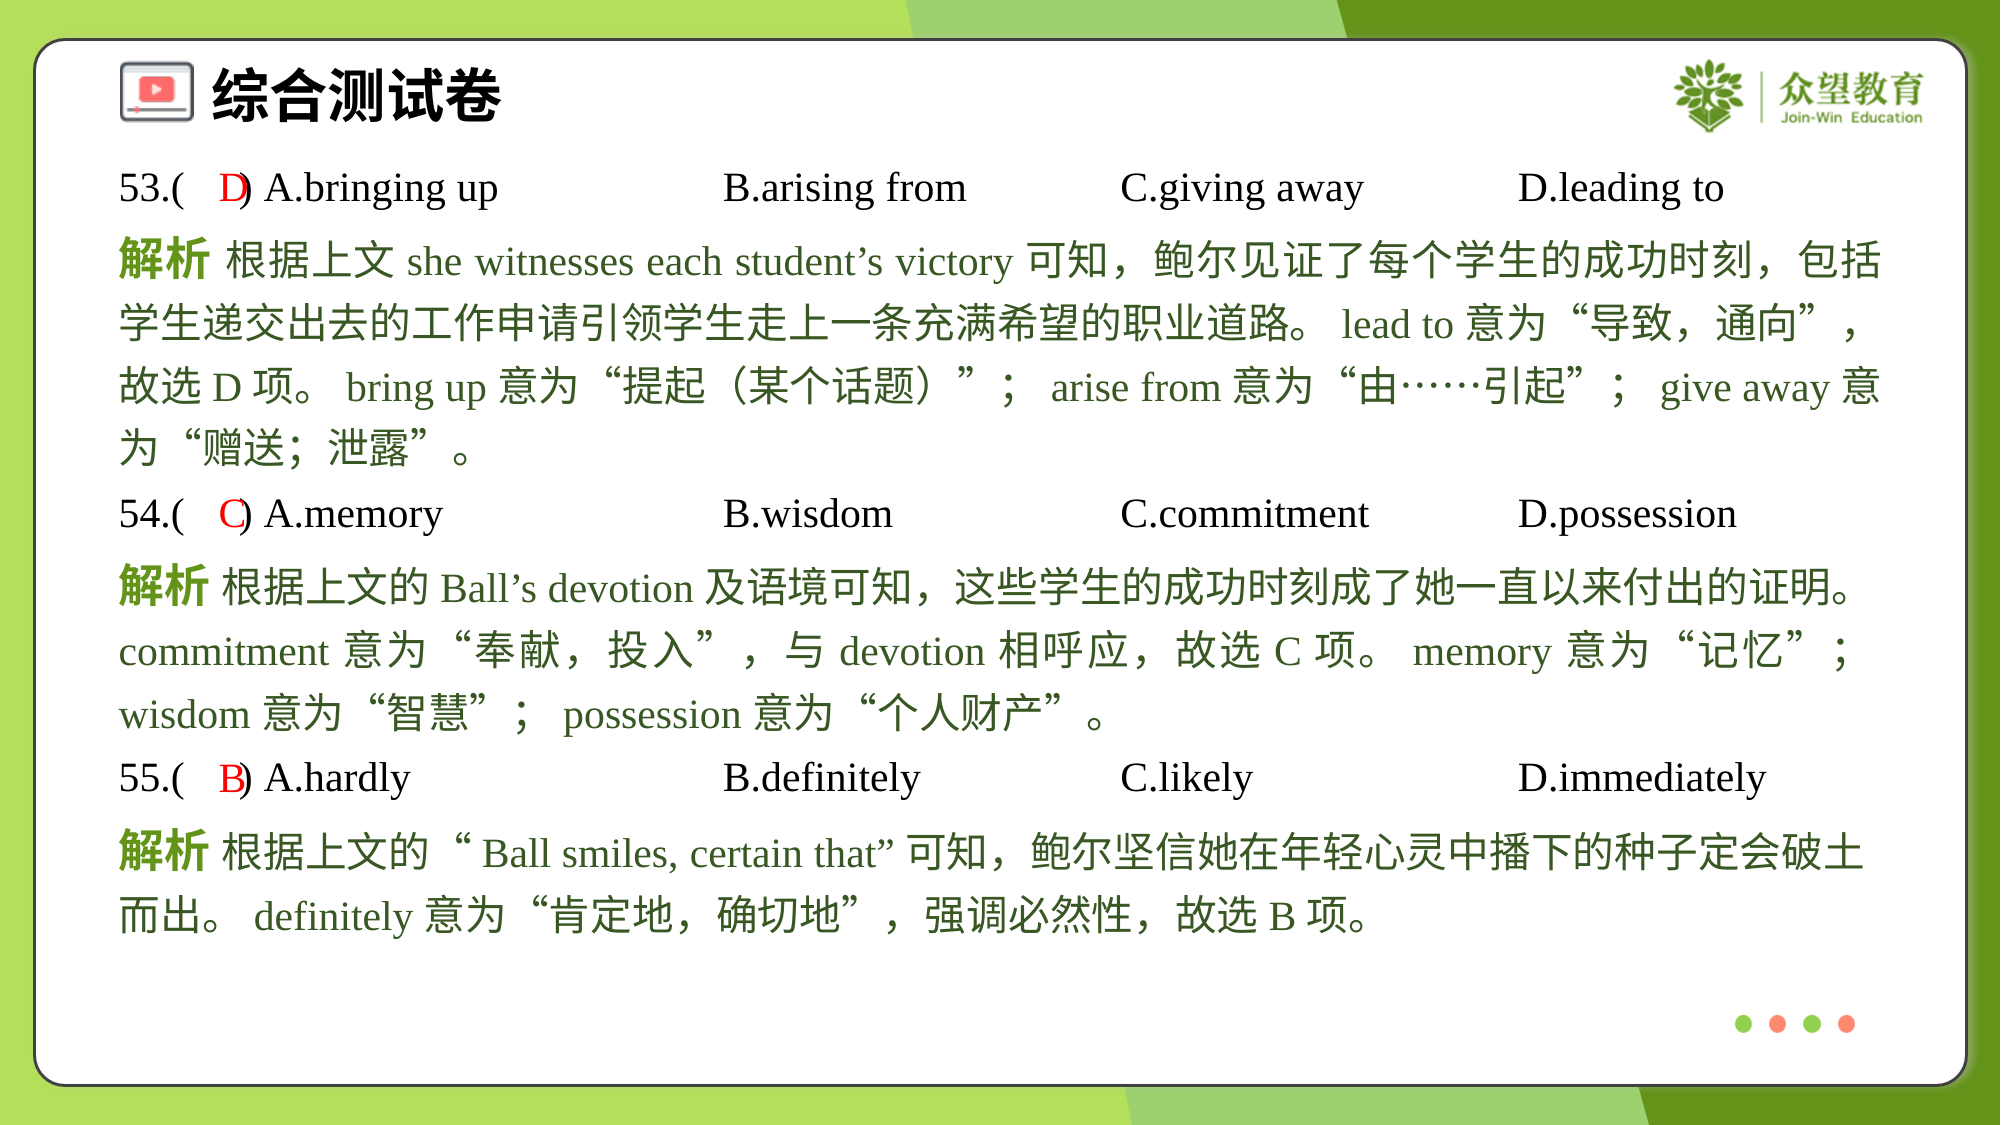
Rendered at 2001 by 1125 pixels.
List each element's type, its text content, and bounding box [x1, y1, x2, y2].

text_box C [213, 473, 252, 531]
text_box 55.( ) A.hardly B.definitely C.likely D.immediately [118, 737, 213, 795]
picture [0, 0, 2000, 1125]
text_box 53.( ) A.bringing up B.arising from C.giving away D.leading to [254, 146, 1883, 204]
text_box 54.( ) A.memory B.wisdom C.commitment D.possession [118, 473, 213, 531]
text_box 53.( ) A.bringing up B.arising from C.giving away D.leading to [118, 146, 213, 204]
text_box 解析 根据上文she witnesses each student’s victory可知，鲍尔见证了每个学生的成功时刻，包括学生递交出去的工作申请引领学生走上一条充满希望的职业道路。lead to意为“导致，通向”，故选D项。bring up意为“提起（某个话题）”；arise from意为“由……引起”；give away意为“赠送；泄露”。 [118, 215, 1883, 468]
text_box 解析 根据上文的“Ball smiles, certain that”可知，鲍尔坚信她在年轻心灵中播下的种子定会破土而出。definitely意为“肯定地，确切地”，强调必然性，故选B项。 [118, 807, 1883, 934]
text_box D [213, 146, 254, 205]
text_box B [213, 737, 252, 796]
text_box 54.( ) A.memory B.wisdom C.commitment D.possession [252, 473, 1883, 531]
text_box 解析 根据上文的Ball’s devotion及语境可知，这些学生的成功时刻成了她一直以来付出的证明。commitment意为“奉献，投入”，与devotion相呼应，故选C项。memory意为“记忆”；wisdom意为“智慧”；possession意为“个人财产”。 [118, 542, 1883, 732]
text_box 55.( ) A.hardly B.definitely C.likely D.immediately [252, 737, 1883, 795]
